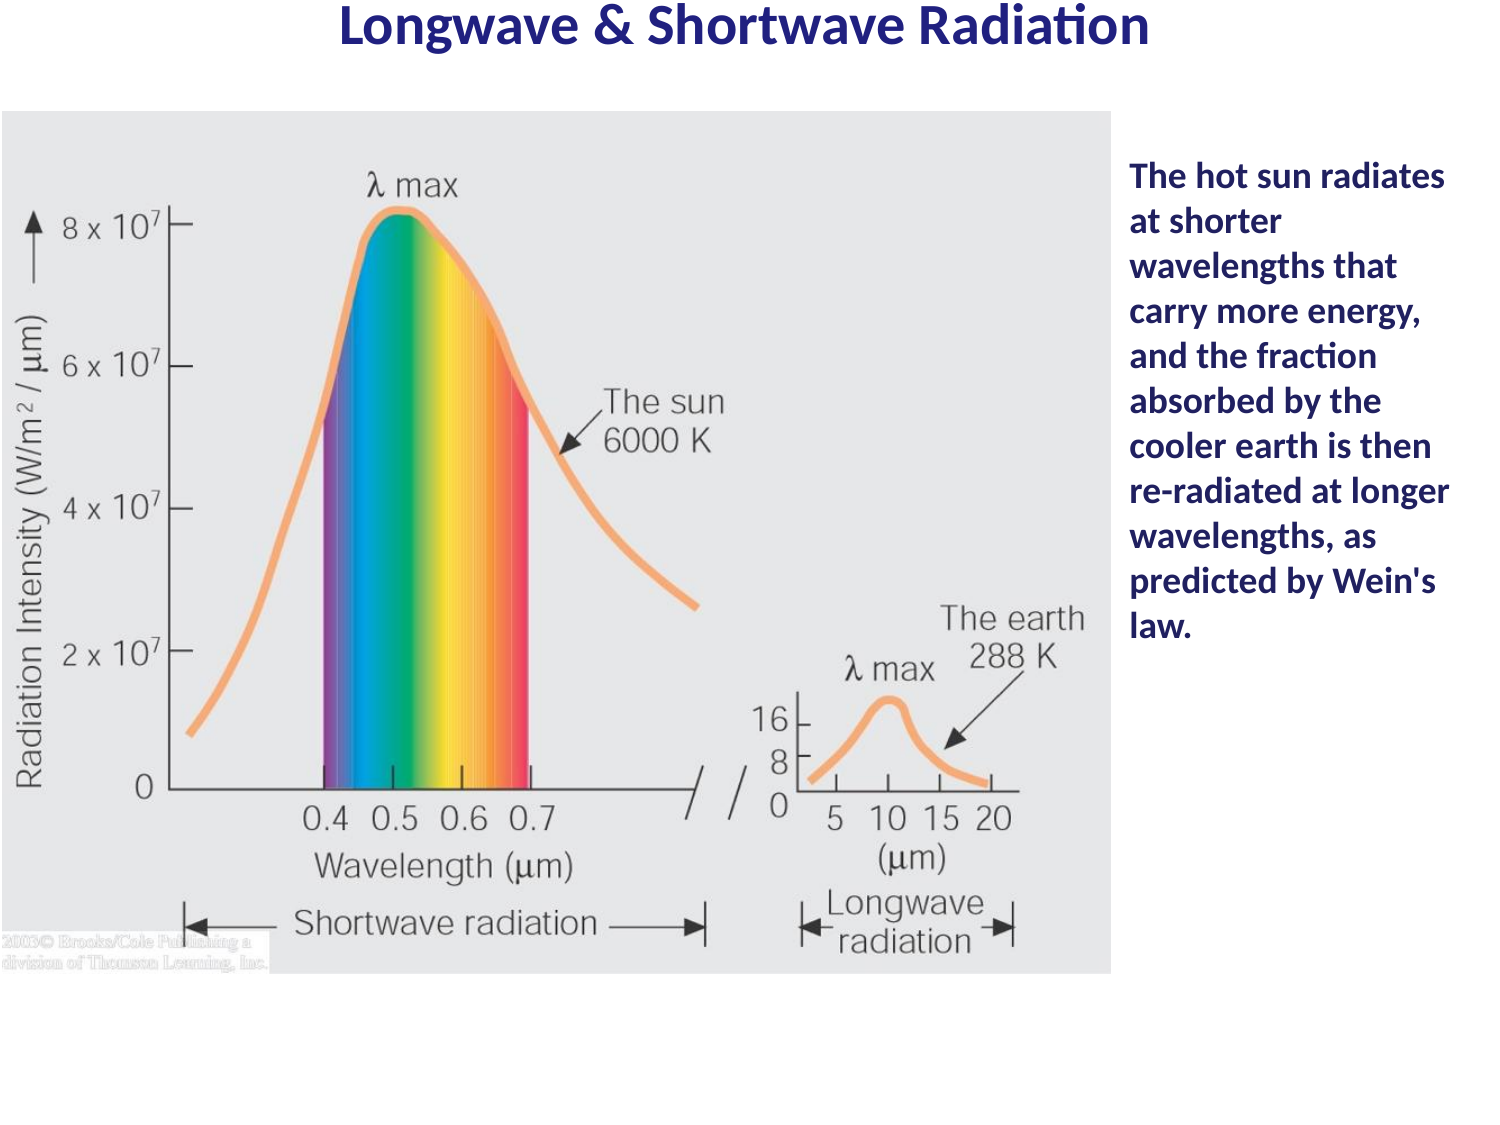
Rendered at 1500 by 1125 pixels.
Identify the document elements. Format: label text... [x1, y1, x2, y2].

text_box Longwave & Shortwave Radiation [0, 0, 1490, 50]
text_box The hot sun radiates at shorter wavelengths that carry more energy, and the fraction absorbed by the cooler earth is then re-radiated at longer wavelengths, as predicted by Wein's law. [1114, 143, 1496, 982]
picture [1, 111, 1111, 975]
